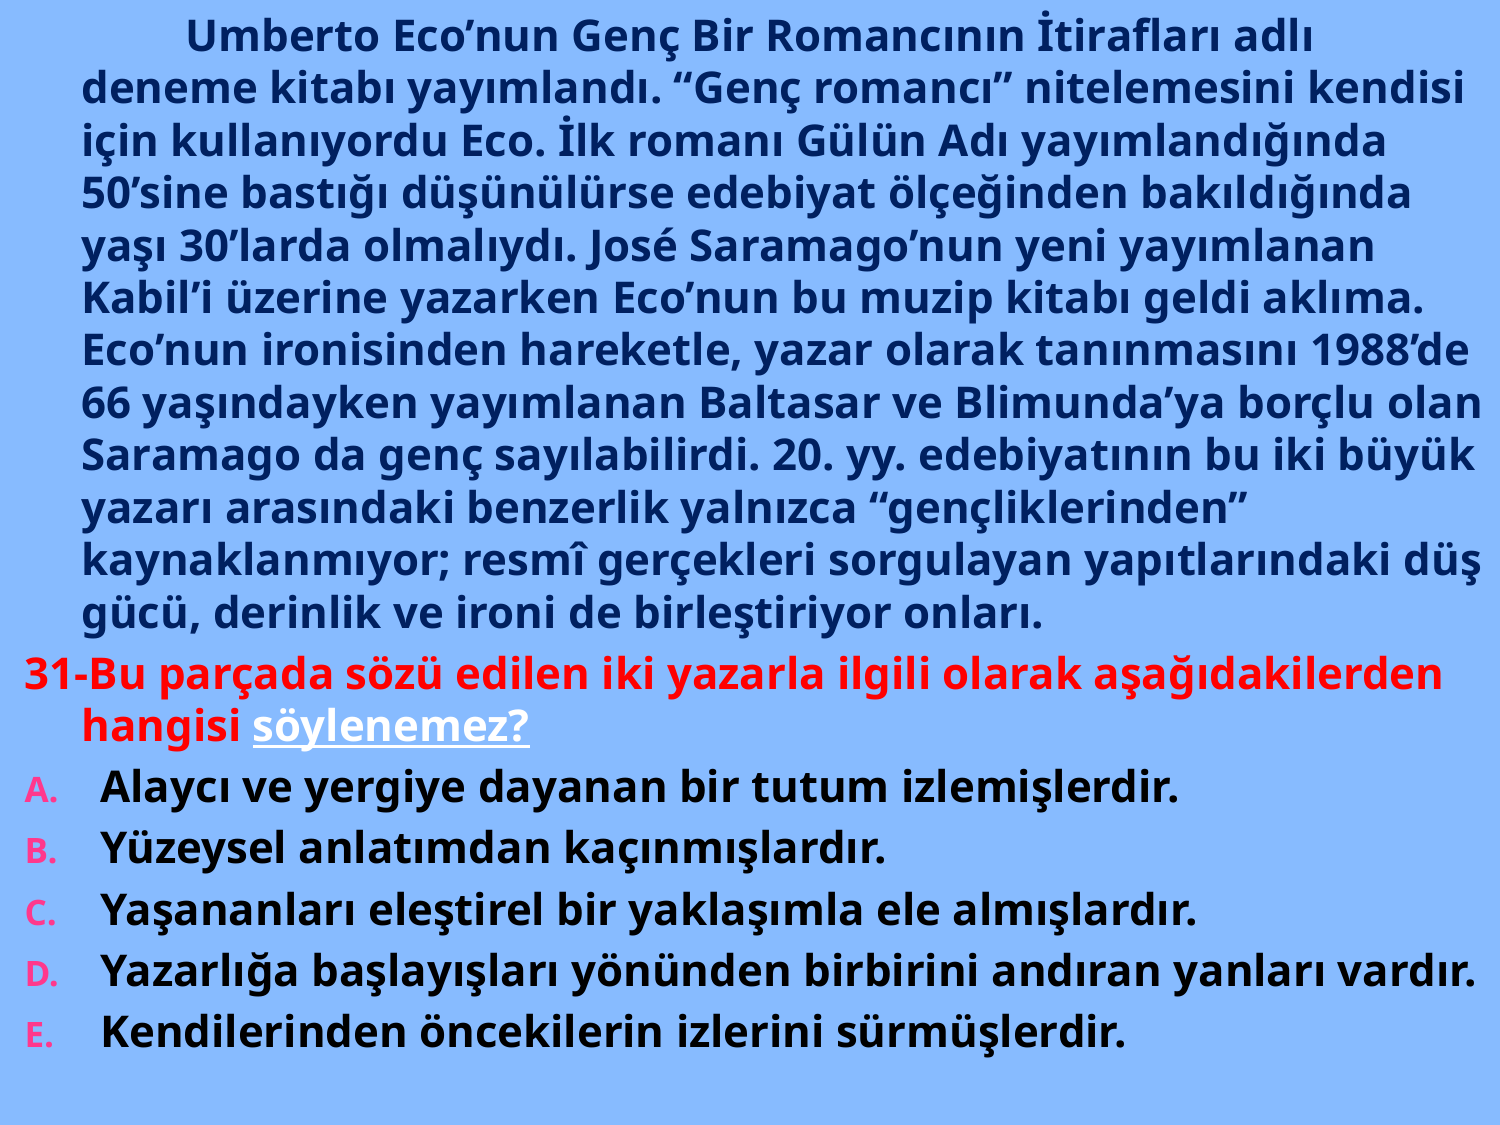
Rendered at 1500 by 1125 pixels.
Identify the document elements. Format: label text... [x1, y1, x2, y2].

list Umberto Eco’nun Genç Bir Romancının İtirafları adlı deneme kitabı yayımlandı. “Genç romancı” nitelemesini kendisi için kullanıyordu Eco. İlk romanı Gülün Adı yayımlandığında 50’sine bastığı düşünülürse edebiyat ölçeğinden bakıldığında yaşı 30’larda olmalıydı. José Saramago’nun yeni yayımlanan Kabil’i üzerine yazarken Eco’nun bu muzip kitabı geldi aklıma. Eco’nun ironisinden hareketle, yazar olarak tanınmasını 1988’de 66 yaşındayken yayımlanan Baltasar ve Blimunda’ya borçlu olan Saramago da genç sayılabilirdi. 20. yy. edebiyatının bu iki büyük yazarı arasındaki benzerlik yalnızca “gençliklerinden” kaynaklanmıyor; resmî gerçekleri sorgulayan yapıtlarındaki düş gücü, derinlik ve ironi de birleştiriyor onları. 31-Bu parçada sözü edilen iki yazarla ilgili olarak aşağıdakilerden hangisi söylenemez? Alaycı ve yergiye dayanan bir tutum izlemişlerdir. Yüzeysel anlatımdan kaçınmışlardır. Yaşananları eleştirel bir yaklaşımla ele almışlardır. Yazarlığa başlayışları yönünden birbirini andıran yanları vardır. Kendilerinden öncekilerin izlerini sürmüşlerdir. [0, 0, 1500, 1125]
